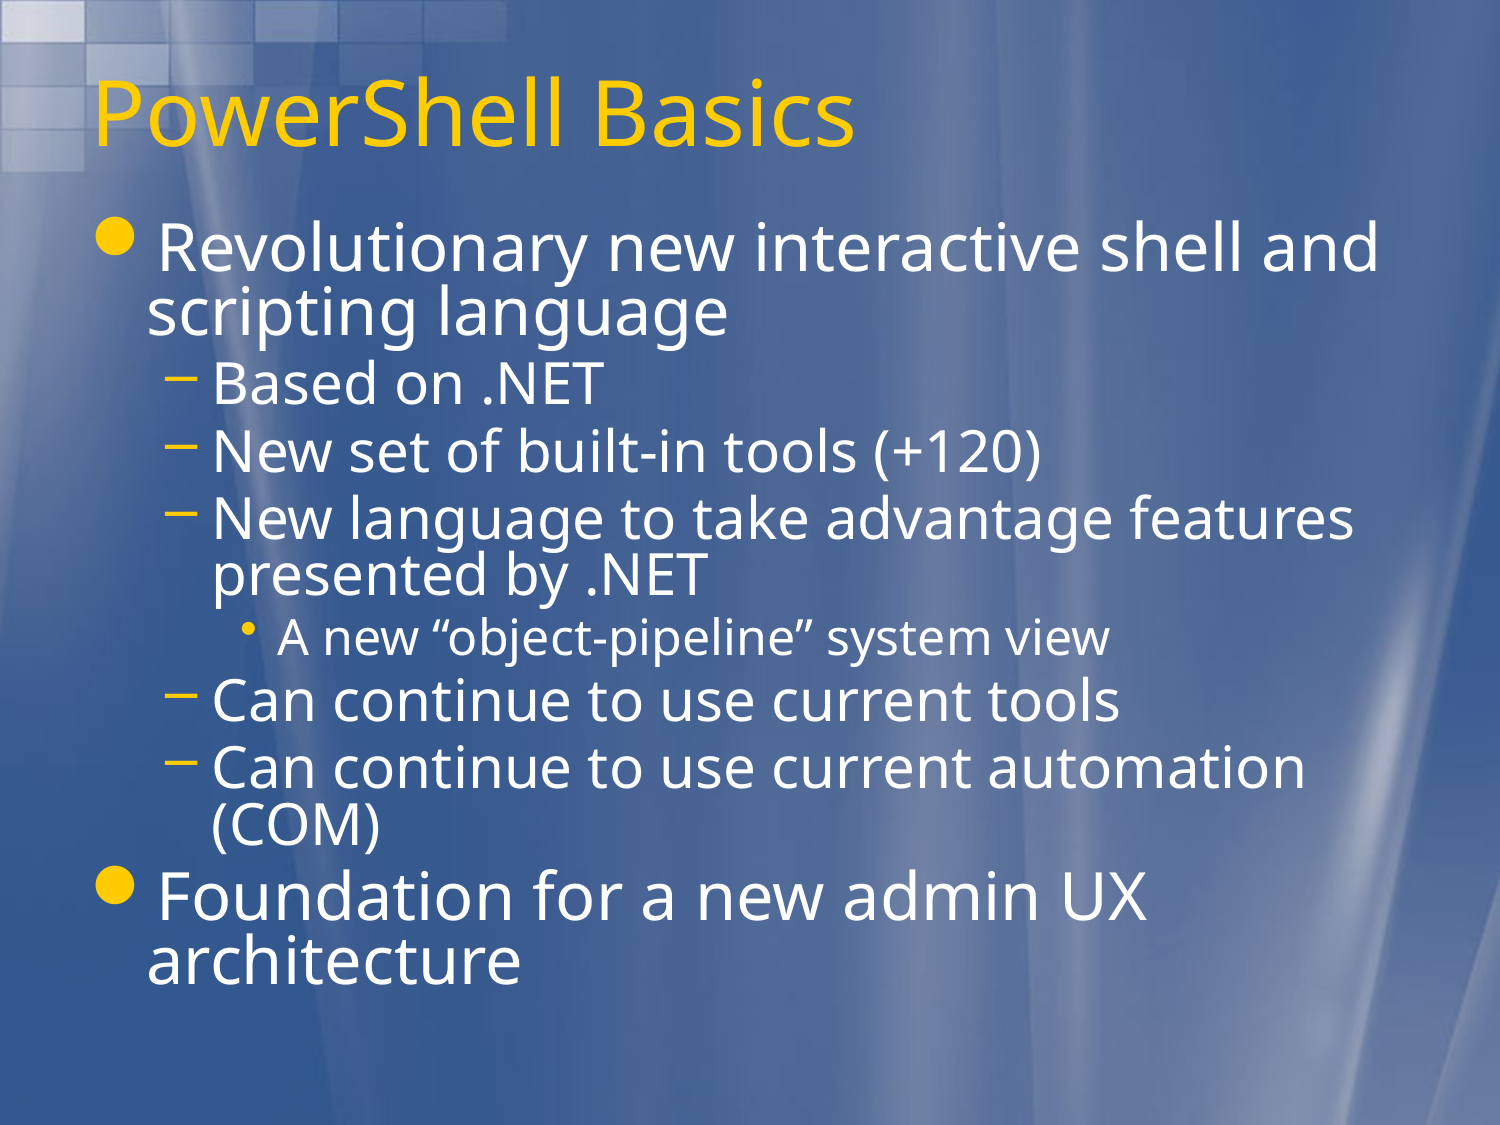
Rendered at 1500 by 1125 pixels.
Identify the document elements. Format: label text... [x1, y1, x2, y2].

picture [0, 0, 1500, 1125]
title PowerShell Basics [74, 44, 1426, 176]
list Revolutionary new interactive shell and scripting language Based on .NET New set of built-in tools (+120) New language to take advantage features presented by .NET A new “object-pipeline” system view Can continue to use current tools Can continue to use current automation (COM) Foundation for a new admin UX architecture [74, 212, 1426, 1051]
